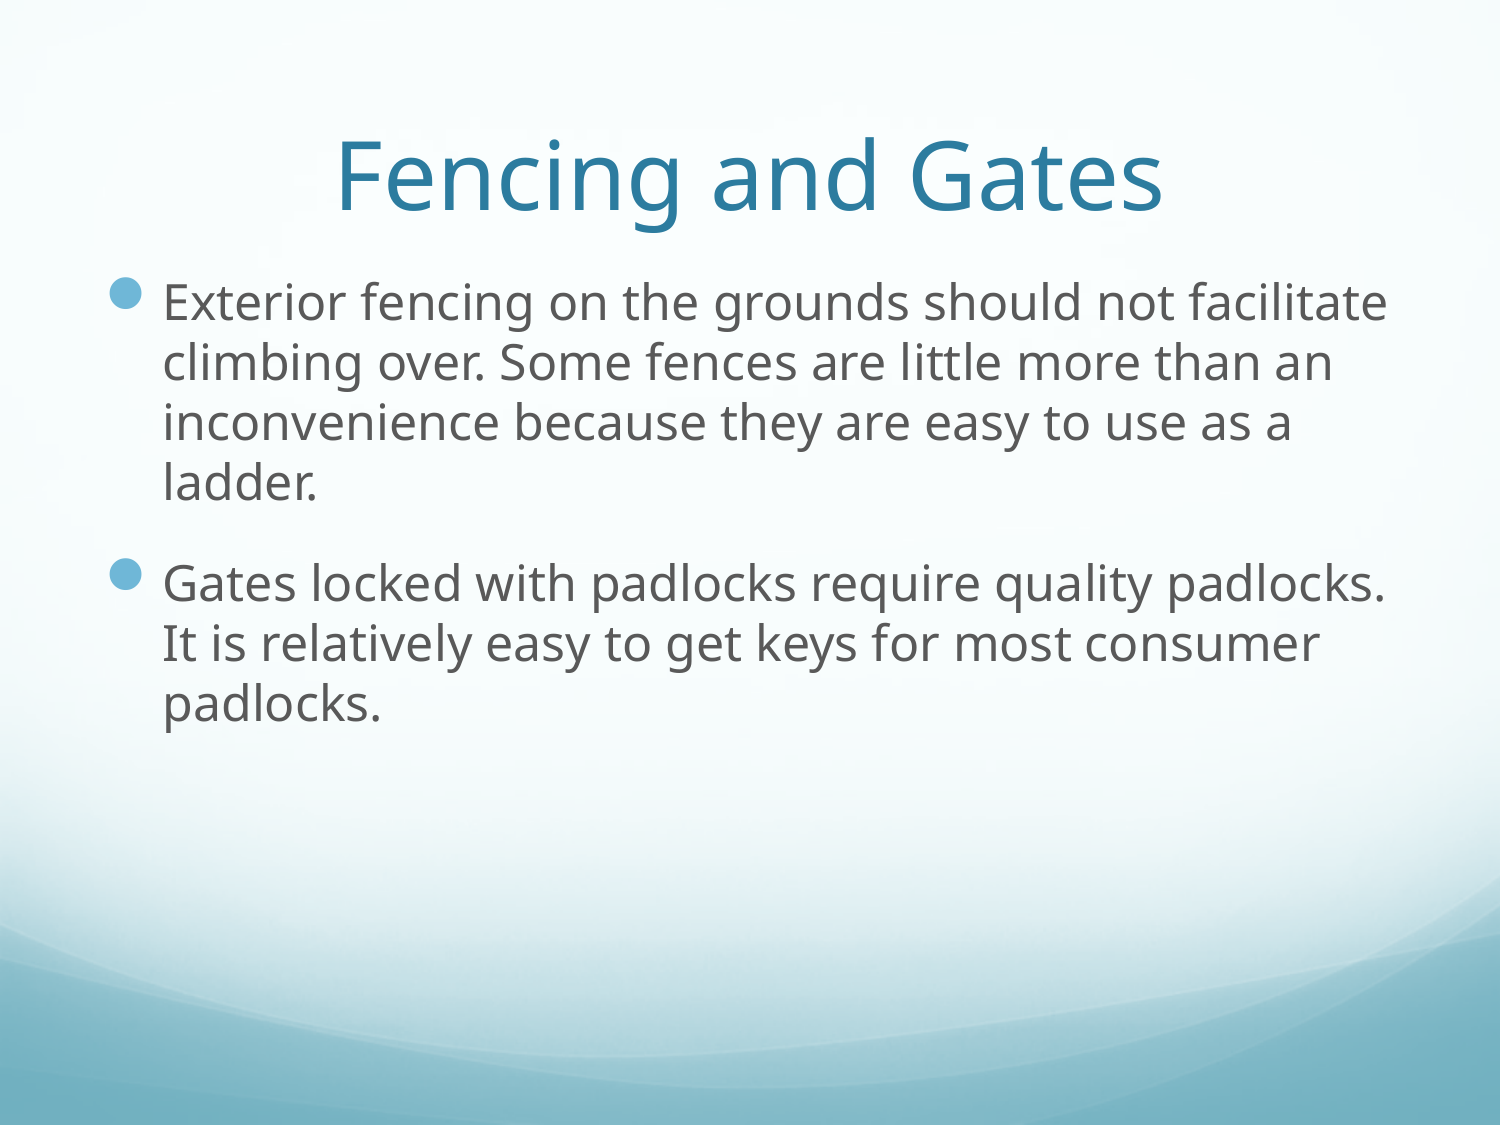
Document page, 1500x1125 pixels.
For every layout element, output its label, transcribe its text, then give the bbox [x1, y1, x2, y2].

list Exterior fencing on the grounds should not facilitate climbing over. Some fences are little more than an inconvenience because they are easy to use as a ladder. Gates locked with padlocks require quality padlocks. It is relatively easy to get keys for most consumer padlocks. [90, 262, 1410, 975]
title Fencing and Gates [90, 17, 1410, 237]
